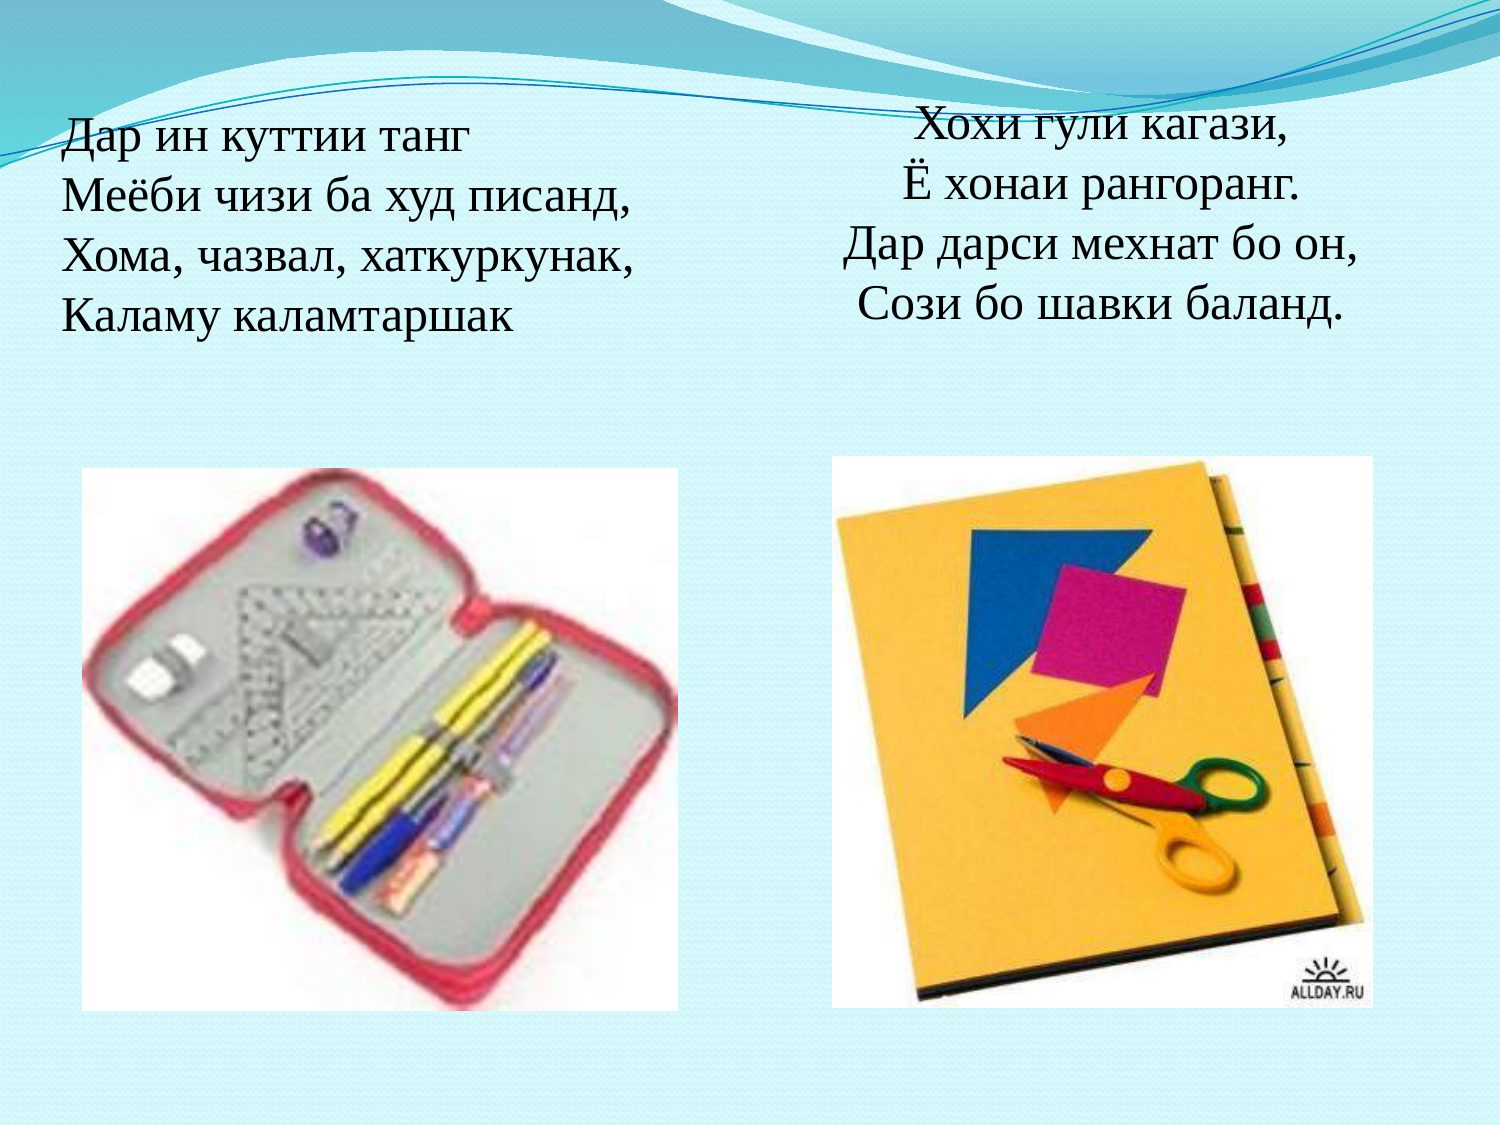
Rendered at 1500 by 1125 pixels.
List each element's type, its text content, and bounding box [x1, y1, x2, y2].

picture [81, 468, 678, 1011]
text_box Дар ин куттии танг Меёби чизи ба худ писанд, Хома, чазвал, хаткуркунак, Каламу каламтаршак [46, 93, 797, 349]
picture [832, 456, 1373, 1009]
text_box Хохи гули кагази, Ё хонаи рангоранг. Дар дарси мехнат бо он, Сози бо шавки баланд. [808, 81, 1395, 337]
